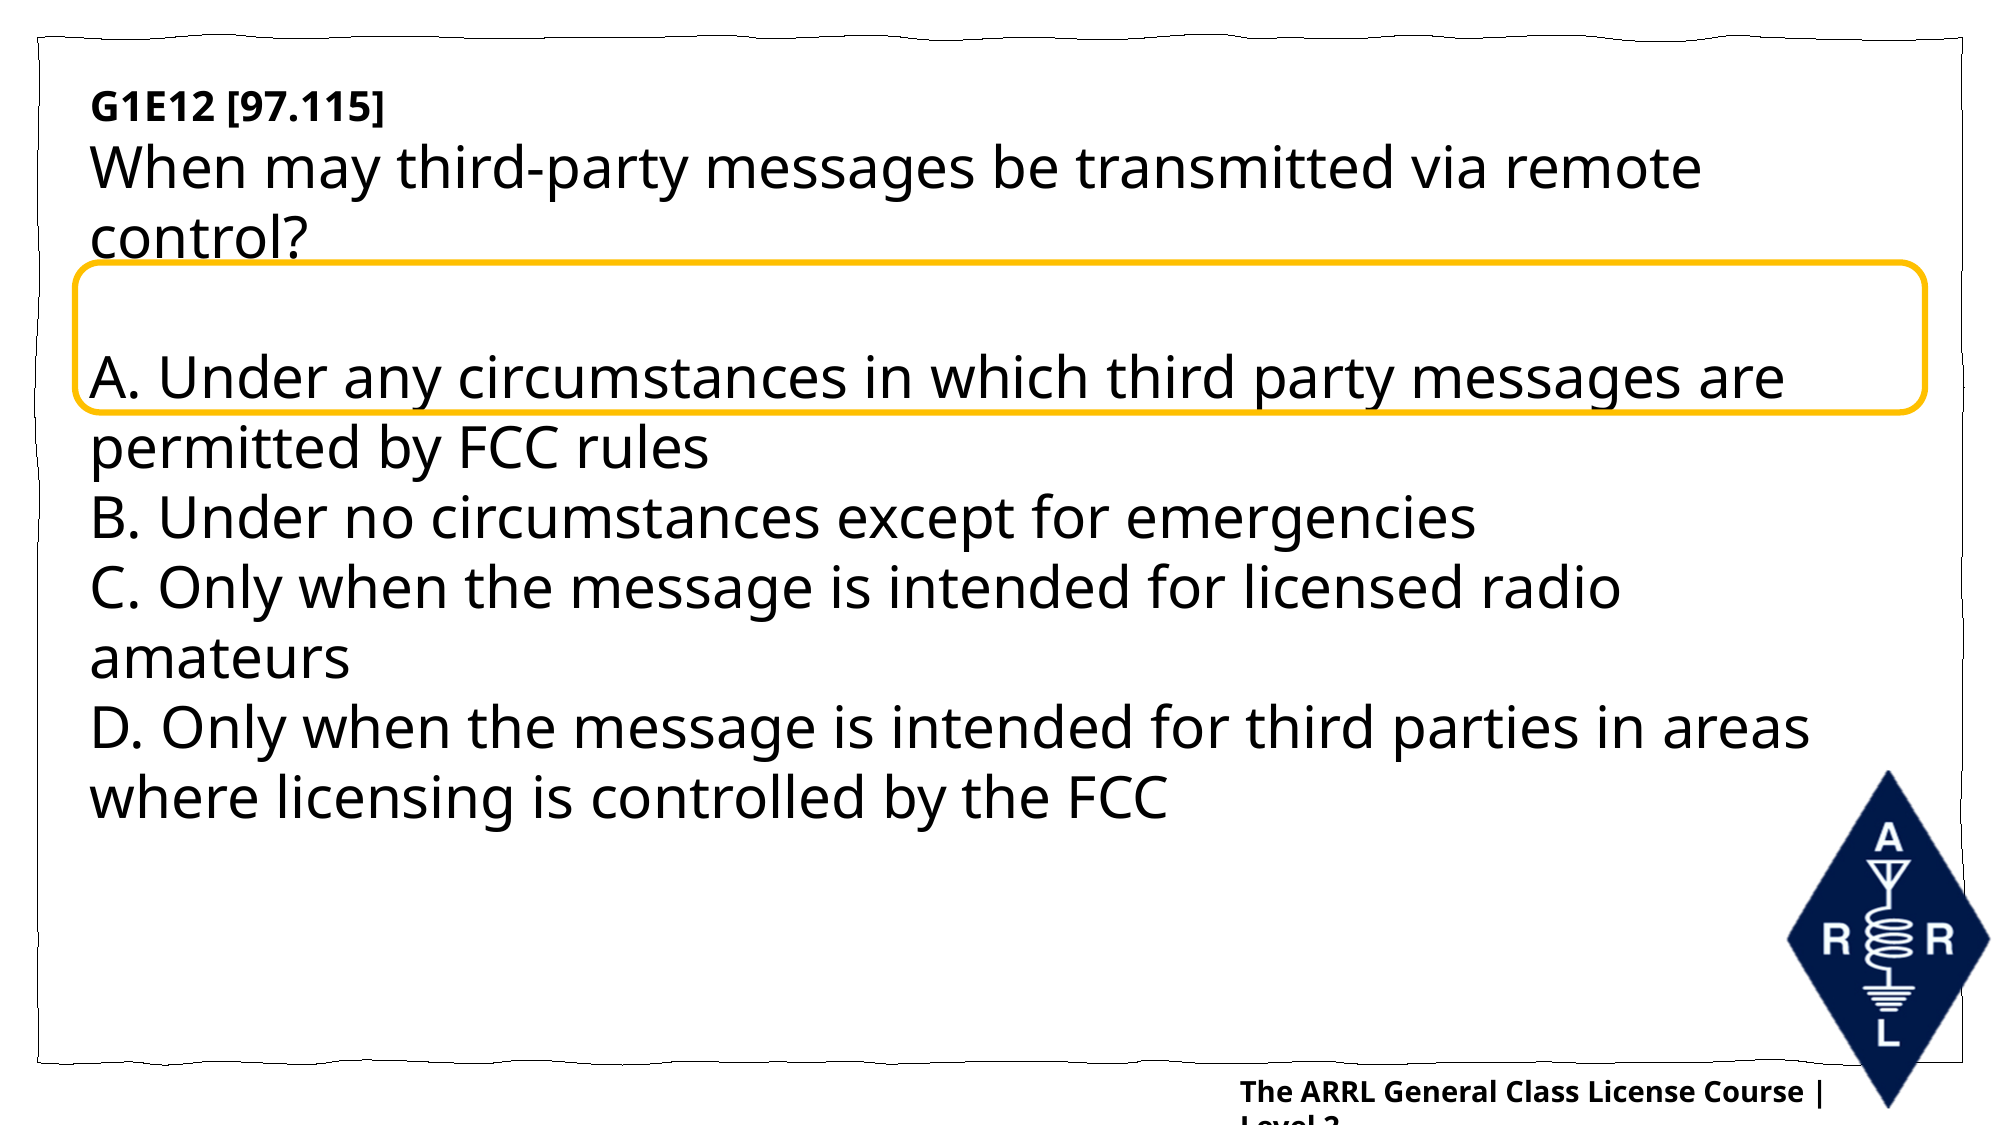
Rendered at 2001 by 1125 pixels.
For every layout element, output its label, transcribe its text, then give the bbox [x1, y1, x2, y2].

text_box [73, 261, 1927, 414]
text_box G1E12 [97.115] When may third-party messages be transmitted via remote control? A. Under any circumstances in which third party messages are permitted by FCC rules B. Under no circumstances except for emergencies C. Only when the message is intended for licensed radio amateurs D. Only when the message is intended for third parties in areas where licensing is controlled by the FCC [75, 72, 1850, 277]
text_box G1E12 [97.115] When may third-party messages be transmitted via remote control? A. Under any circumstances in which third party messages are permitted by FCC rules B. Under no circumstances except for emergencies C. Only when the message is intended for licensed radio amateurs D. Only when the message is intended for third parties in areas where licensing is controlled by the FCC [75, 398, 1850, 838]
picture [1773, 752, 1999, 1125]
